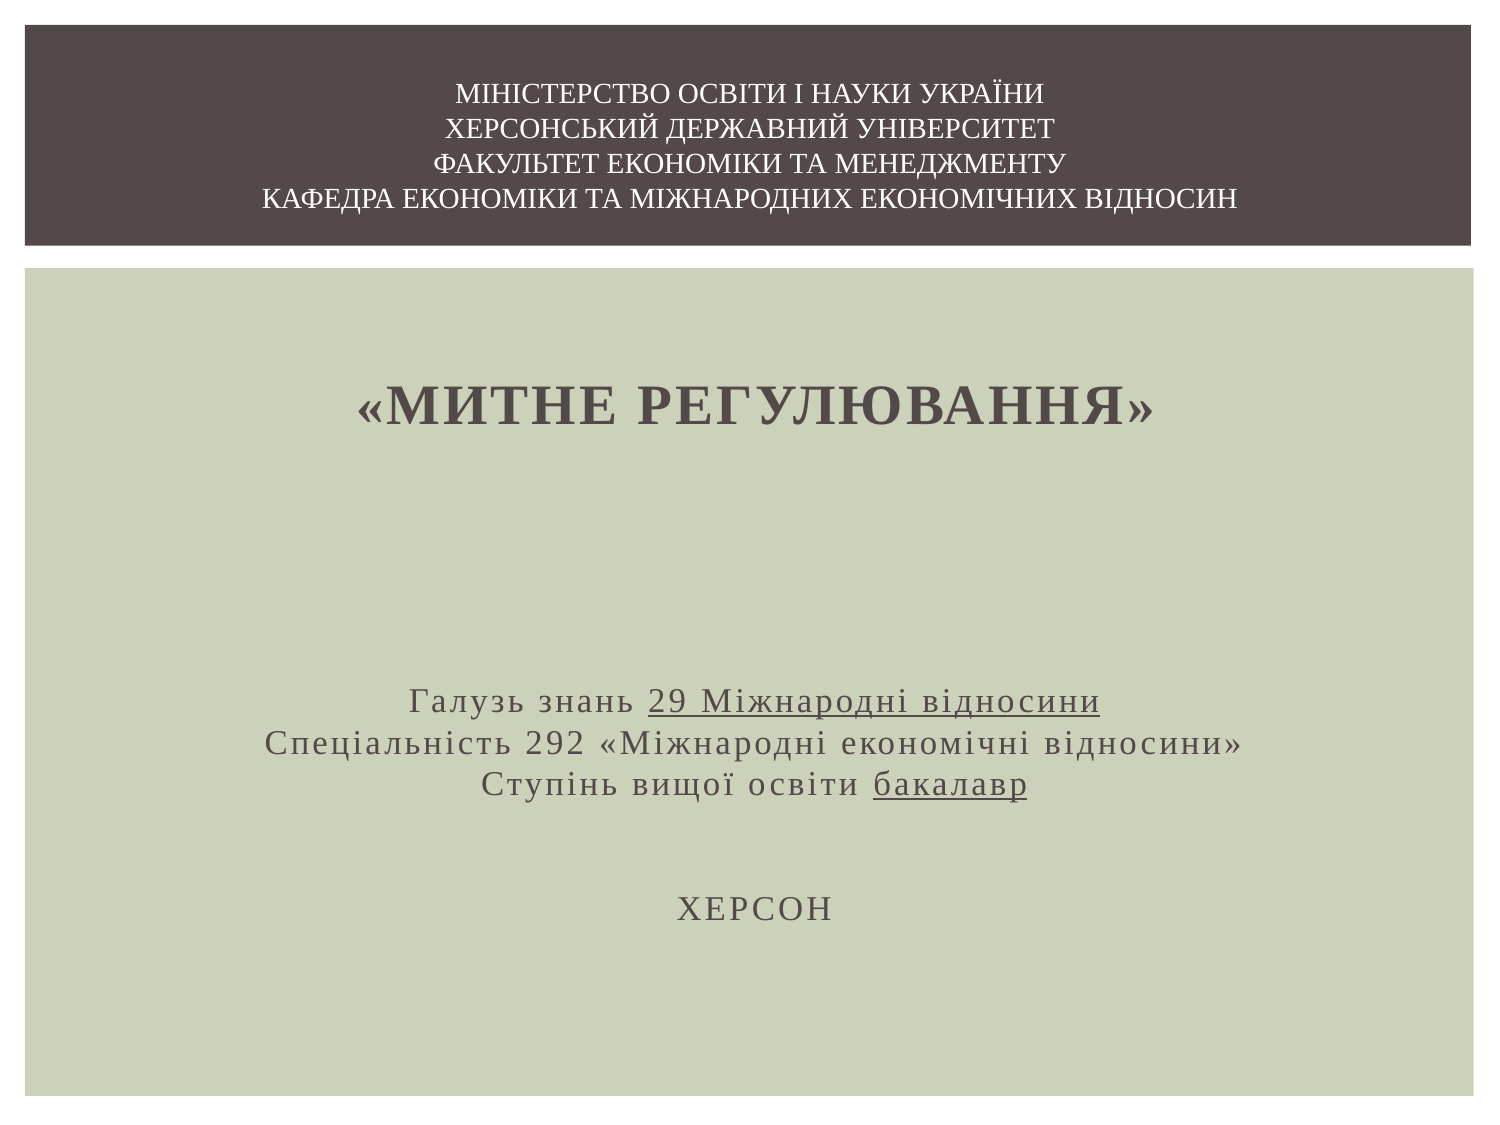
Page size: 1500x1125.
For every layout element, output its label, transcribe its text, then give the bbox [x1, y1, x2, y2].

list «МИТНЕ РЕГУЛЮВАННЯ» Галузь знань 29 Міжнародні відносини Спеціальність 292 «Міжнародні економічні відносини» Ступінь вищої освіти бакалавр ХЕРСОН [62, 281, 1442, 1005]
title Міністерство освіти і науки України Херсонський державний університет Факультет економіки та менеджменту Кафедра економіки та міжнародних економічних відносин [62, 58, 1438, 232]
